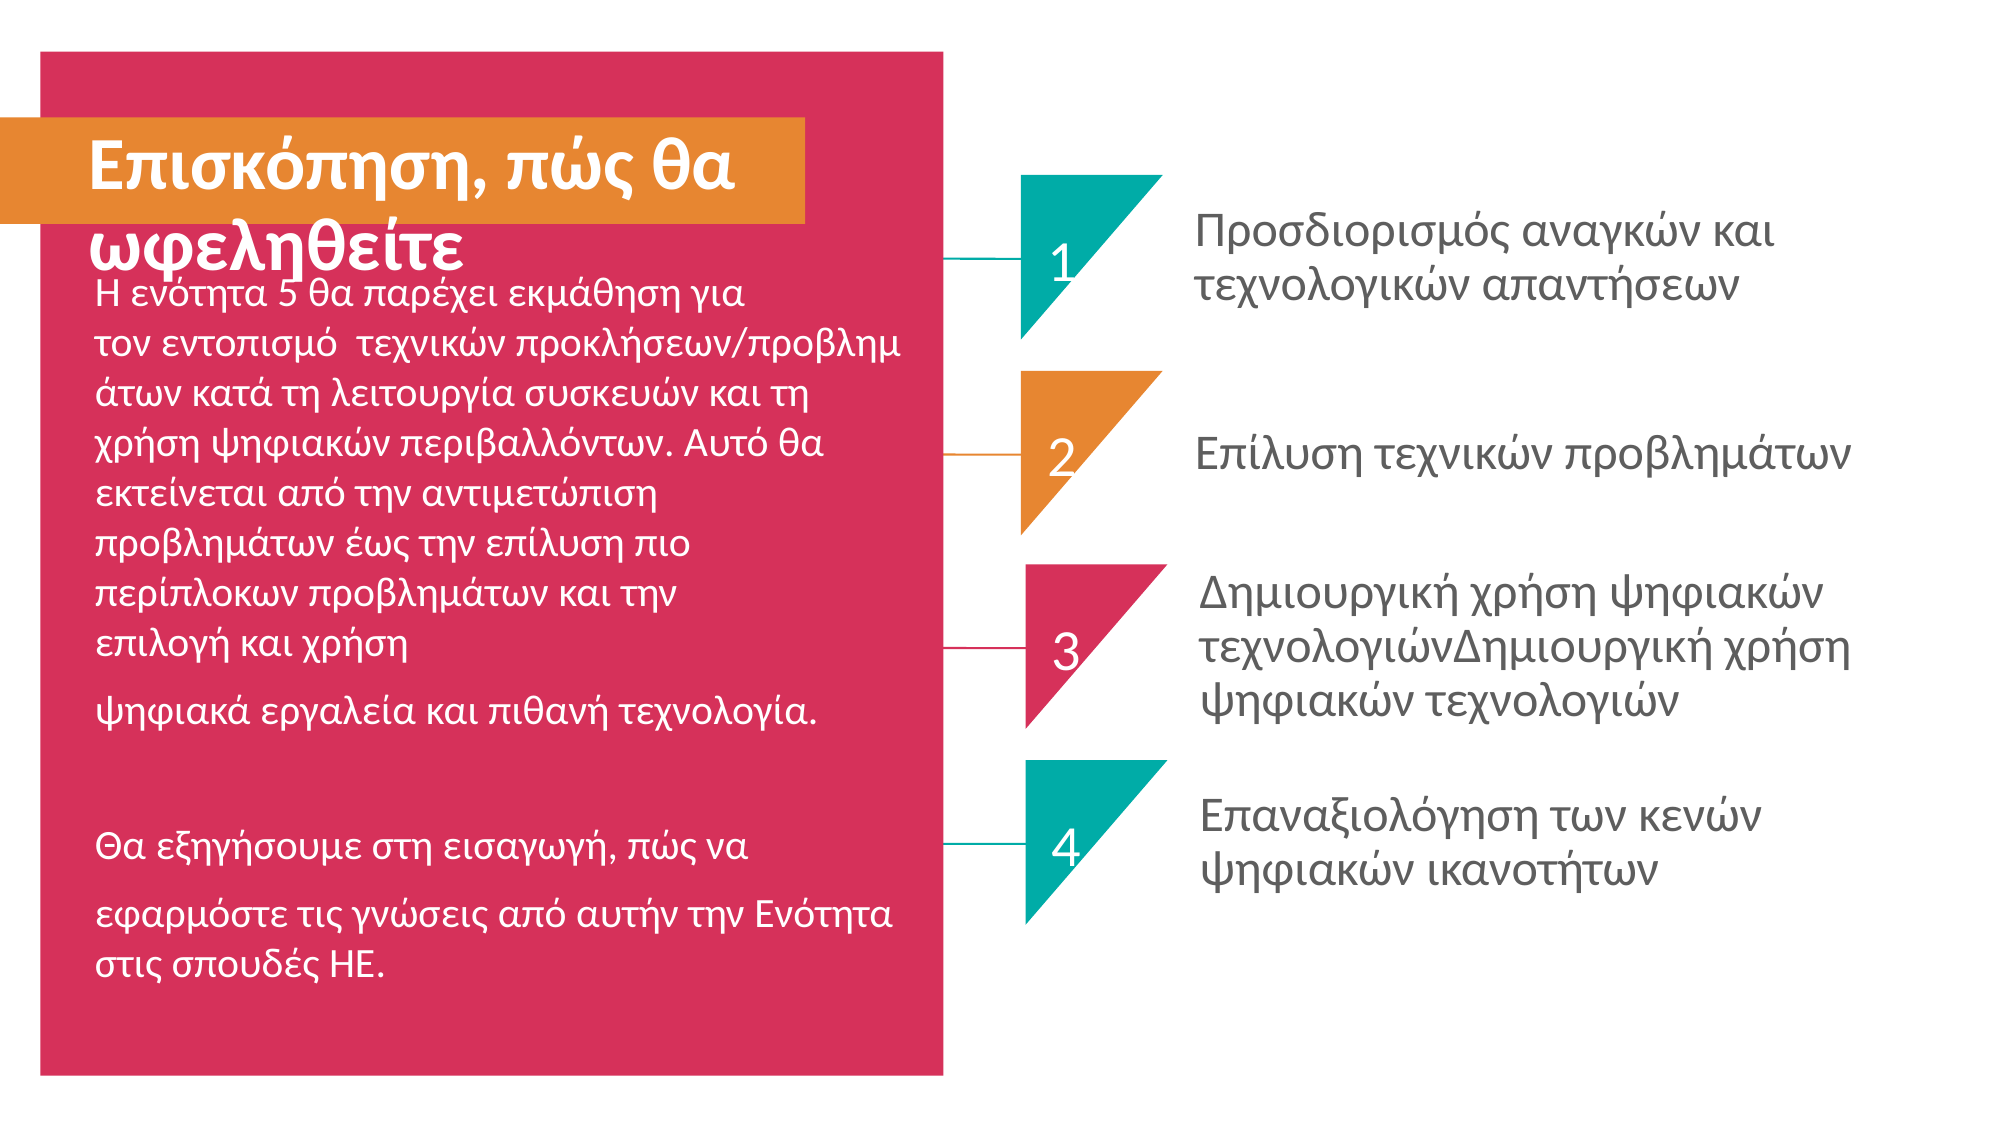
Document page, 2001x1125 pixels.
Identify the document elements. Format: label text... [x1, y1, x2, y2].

text_box 4 [1024, 795, 1109, 900]
text_box 1 [1020, 210, 1104, 315]
text_box Επίλυση τεχνικών προβλημάτων [1180, 373, 1916, 533]
text_box 3 [1024, 599, 1109, 704]
text_box Δημιουργική χρήση ψηφιακών τεχνολογιώνΔημιουργική χρήση ψηφιακών τεχνολογιών [1184, 567, 1921, 726]
text_box Η ενότητα 5 θα παρέχει εκμάθηση για τον εντοπισμό τεχνικών προκλήσεων/προβλημάτων κατά τη λειτουργία συσκευών και τη χρήση ψηφιακών περιβαλλόντων. Αυτό θα εκτείνεται από την αντιμετώπιση προβλημάτων έως την επίλυση πιο περίπλοκων προβλημάτων και την επιλογή και χρήση ψηφιακά εργαλεία και πιθανή τεχνολογία. Θα εξηγήσουμε στη εισαγωγή, πώς να εφαρμόστε τις γνώσεις από αυτήν την Ενότητα στις σπουδές HE. [79, 257, 924, 986]
text_box 2 [1020, 405, 1104, 511]
text_box Προσδιορισμός αναγκών και τεχνολογικών απαντήσεων [1180, 177, 1916, 337]
text_box Επισκόπηση, πώς θα ωφεληθείτε [0, 117, 806, 224]
text_box Επαναξιολόγηση των κενών ψηφιακών ικανοτήτων [1184, 762, 1921, 922]
